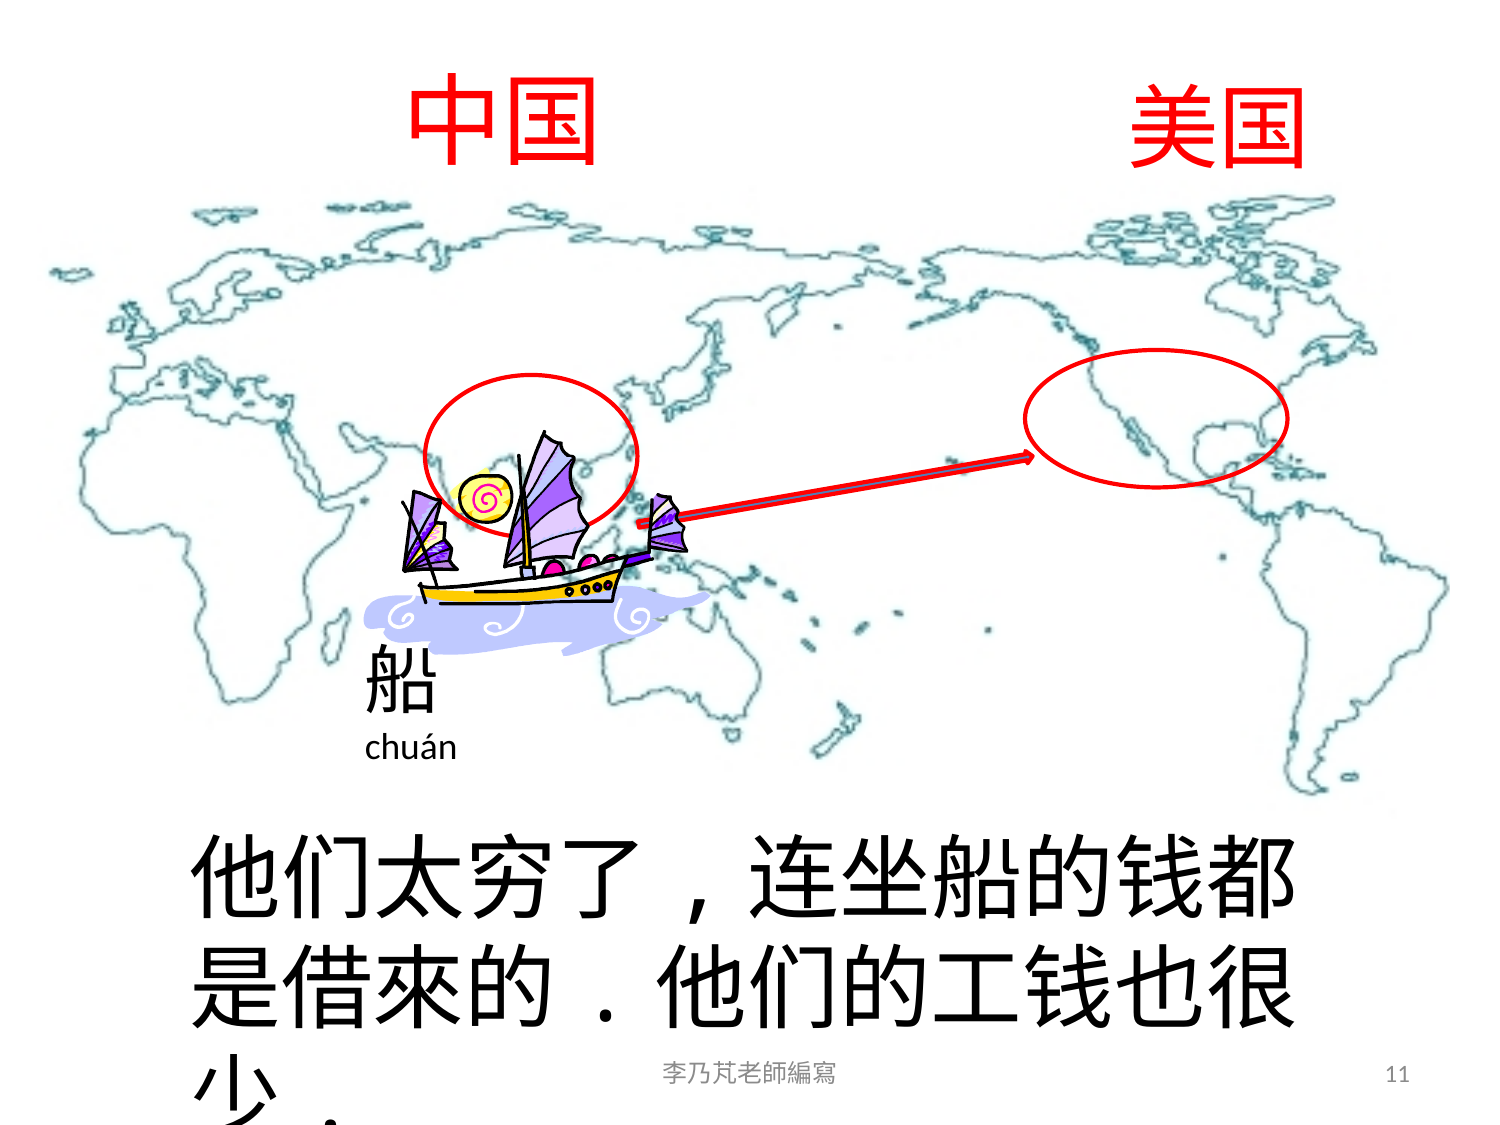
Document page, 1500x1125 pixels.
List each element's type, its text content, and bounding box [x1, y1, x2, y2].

text_box 他们太穷了,连坐船的钱都是借來的.他们的工钱也很少. [174, 883, 1363, 1125]
text_box 中国 [387, 50, 725, 135]
footer 李乃芃老師編寫 [512, 1042, 988, 1103]
slide_number 11 [1074, 1042, 1425, 1103]
picture [37, 137, 1451, 876]
text_box 美国 [1112, 62, 1425, 135]
